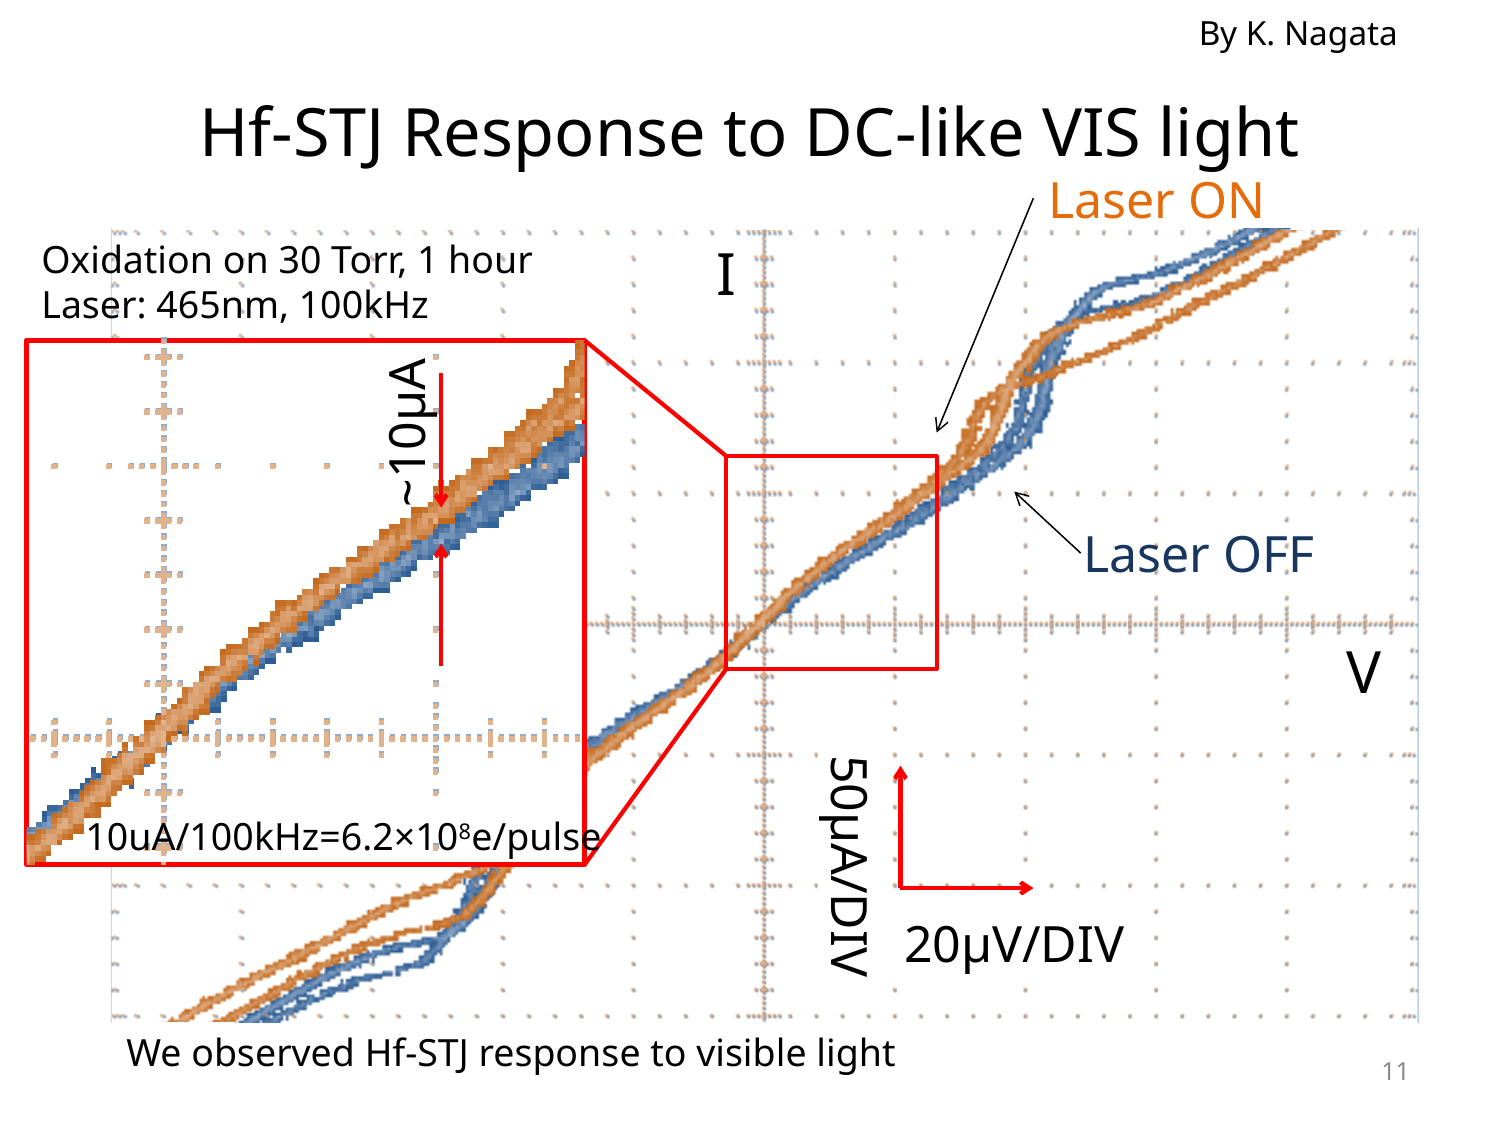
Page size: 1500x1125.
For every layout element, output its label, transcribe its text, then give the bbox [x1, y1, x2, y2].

text_box Laser ON [1033, 160, 1281, 226]
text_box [26, 334, 585, 865]
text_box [584, 668, 727, 865]
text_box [584, 340, 727, 457]
title Hf-STJ Response to DC-like VIS light [75, 75, 1425, 185]
text_box We observed Hf-STJ response to visible light [111, 1031, 912, 1081]
picture [111, 229, 1415, 1022]
text_box By K. Nagata [1114, 4, 1483, 60]
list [1041, 227, 1420, 1023]
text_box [1014, 491, 1081, 554]
text_box Oxidation on 30 Torr, 1 hour Laser: 465nm, 100kHz [26, 228, 107, 334]
slide_number 11 [1074, 1042, 1425, 1103]
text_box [936, 198, 1034, 433]
